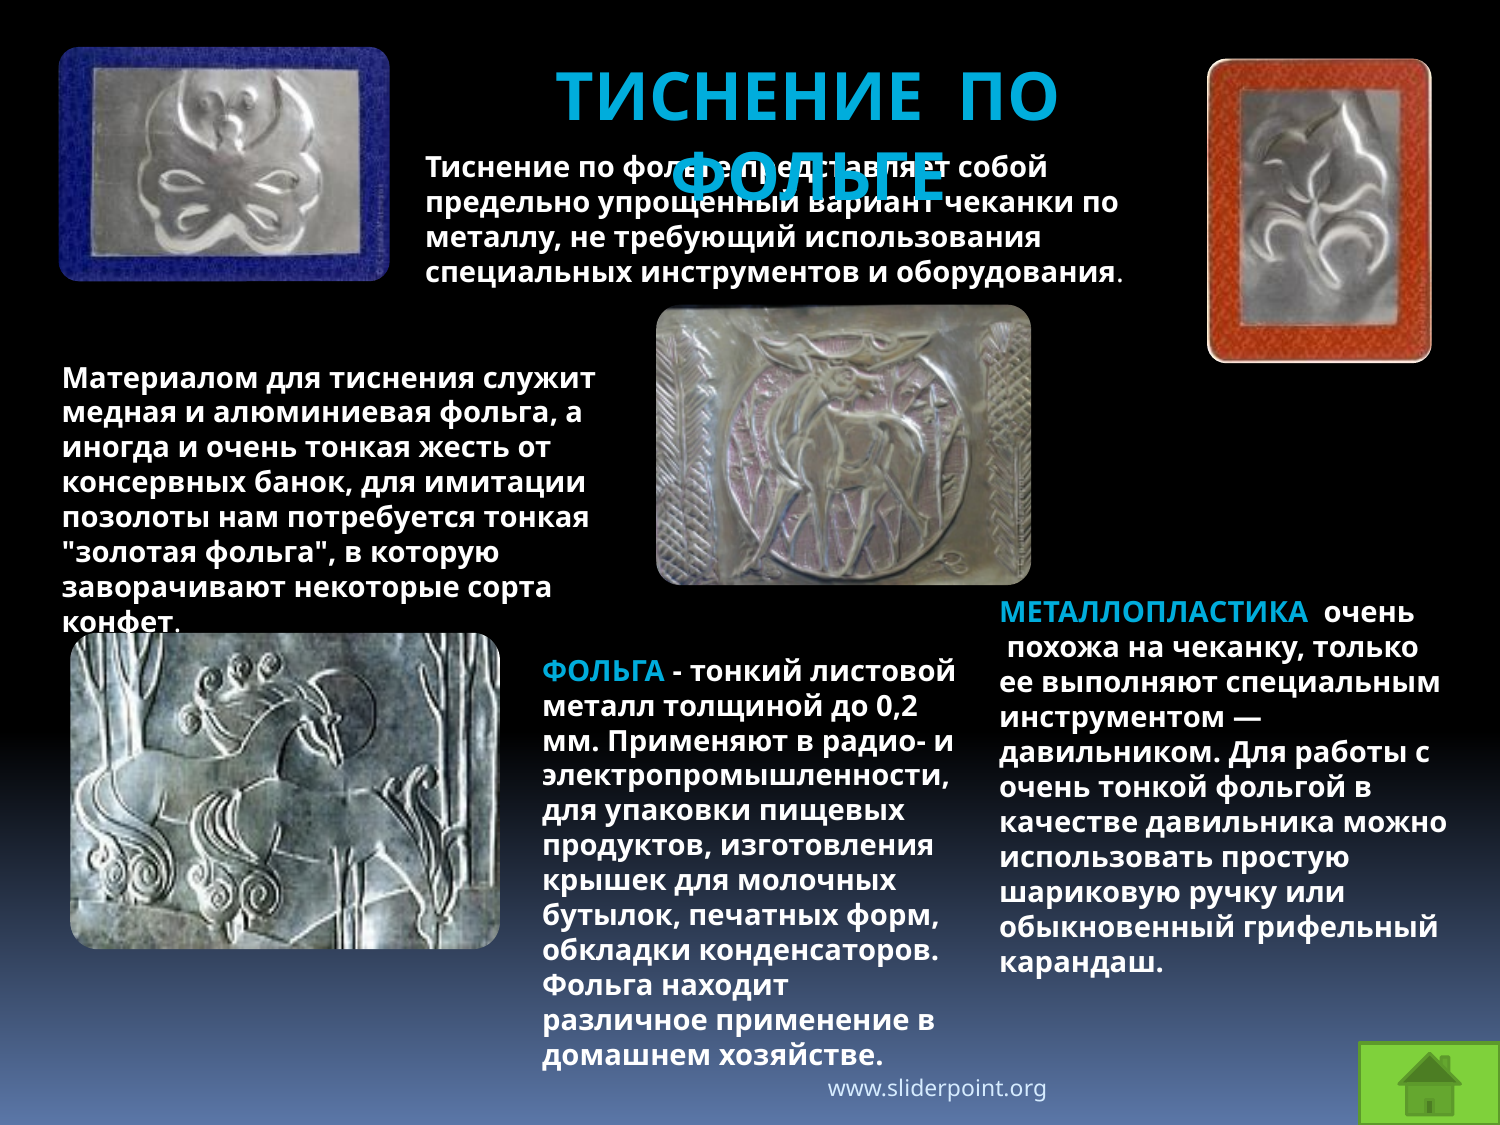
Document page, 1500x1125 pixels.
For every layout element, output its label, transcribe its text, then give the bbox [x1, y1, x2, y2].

text_box Фольга - тонкий листовой металл толщиной до 0,2 мм. Применяют в радио- и электропромышленности, для упаковки пищевых продуктов, изготовления крышек для молочных бутылок, печатных форм, обкладки конденсаторов. Фольга находит различное применение в домашнем хозяйстве. [527, 644, 973, 1052]
text_box тиснение по фольге [410, 46, 1207, 222]
picture [1206, 58, 1433, 364]
text_box Металлопластика очень похожа на чеканку, только ее выполняют специальным инструментом — давильником. Для работы с очень тонкой фольгой в качестве давильника можно использовать простую шариковую ручку или обыкновенный грифельный карандаш. [984, 585, 1465, 986]
picture [58, 46, 391, 282]
picture [69, 632, 501, 950]
text_box Тиснение по фольге представляет собой предельно упрощенный вариант чеканки по металлу, не требующий использования специальных инструментов и оборудования. [410, 222, 1198, 296]
text_box Материалом для тиснения служит медная и алюминиевая фольга, а иногда и очень тонкая жесть от консервных банок, для имитации позолоты нам потребуется тонкая "золотая фольга", в которую заворачивают некоторые сорта конфет. [46, 351, 622, 646]
picture [655, 304, 1032, 586]
footer www.sliderpoint.org [150, 1052, 1063, 1113]
text_box [1358, 1041, 1500, 1125]
